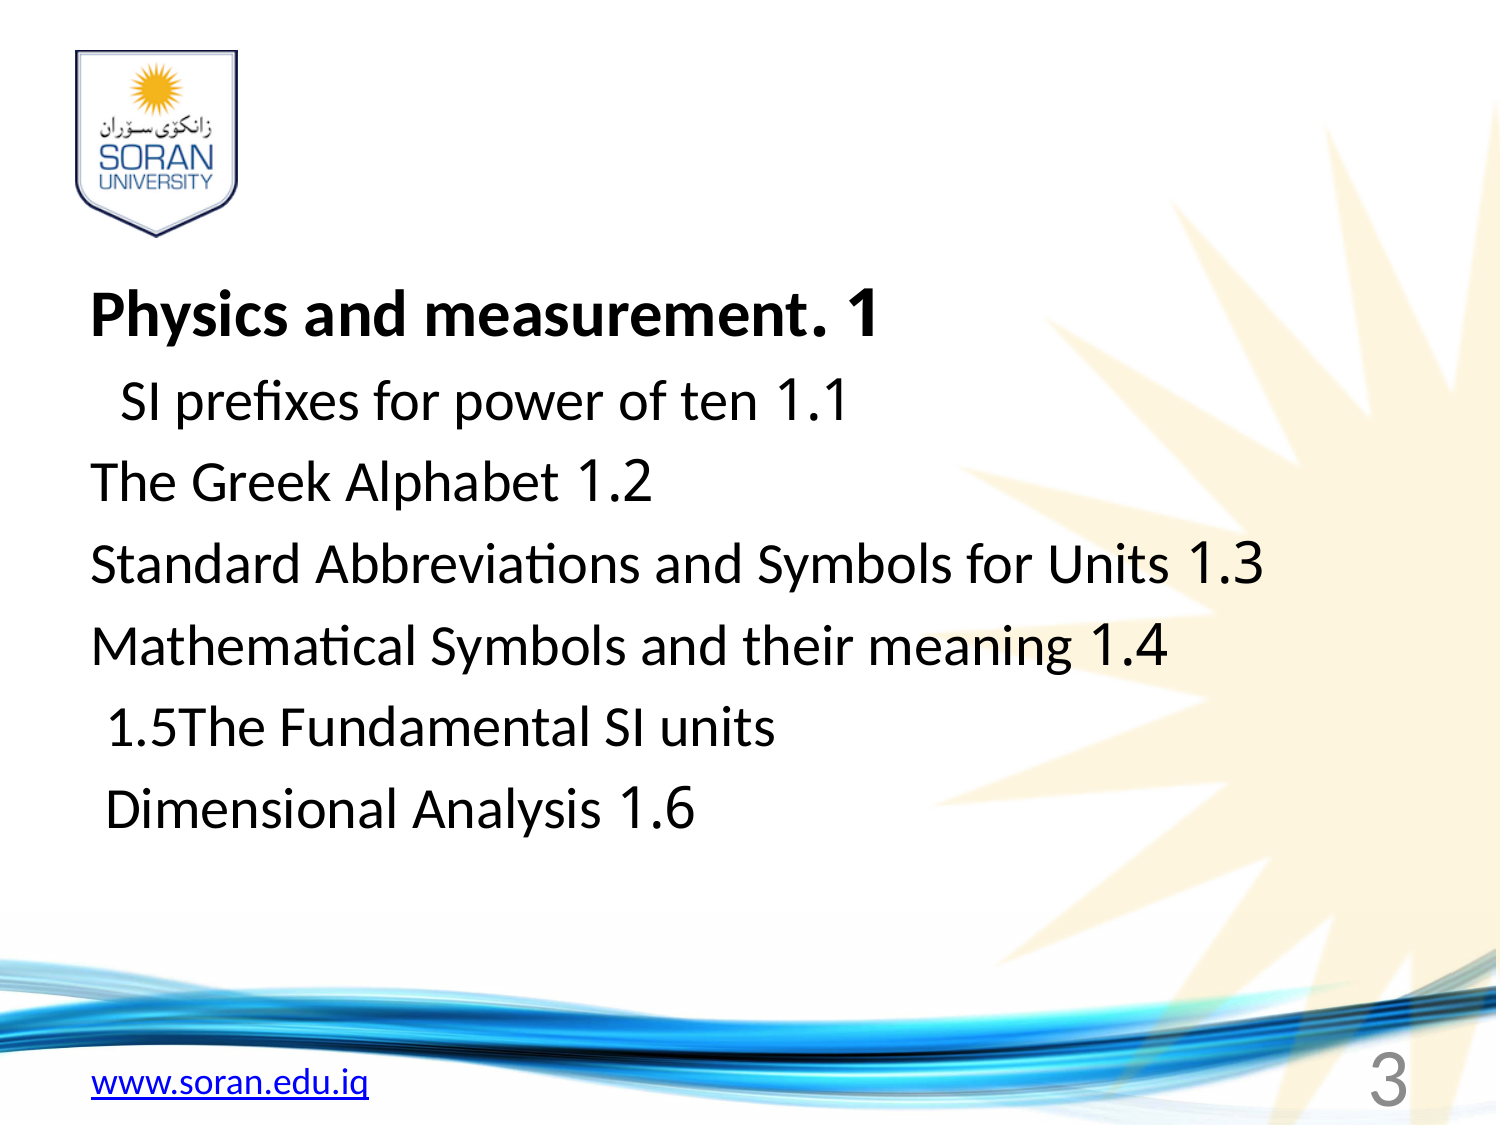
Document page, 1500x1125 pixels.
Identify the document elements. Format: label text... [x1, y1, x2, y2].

list 1 .Physics and measurement 1.1 SI prefixes for power of ten 1.2 The Greek Alphabet 1.3 Standard Abbreviations and Symbols for Units 1.4 Mathematical Symbols and their meaning 1.5The Fundamental SI units 1.6 Dimensional Analysis [75, 262, 1425, 1005]
slide_number 3 [1074, 1042, 1425, 1103]
picture [75, 50, 238, 238]
picture [0, 99, 1500, 1125]
